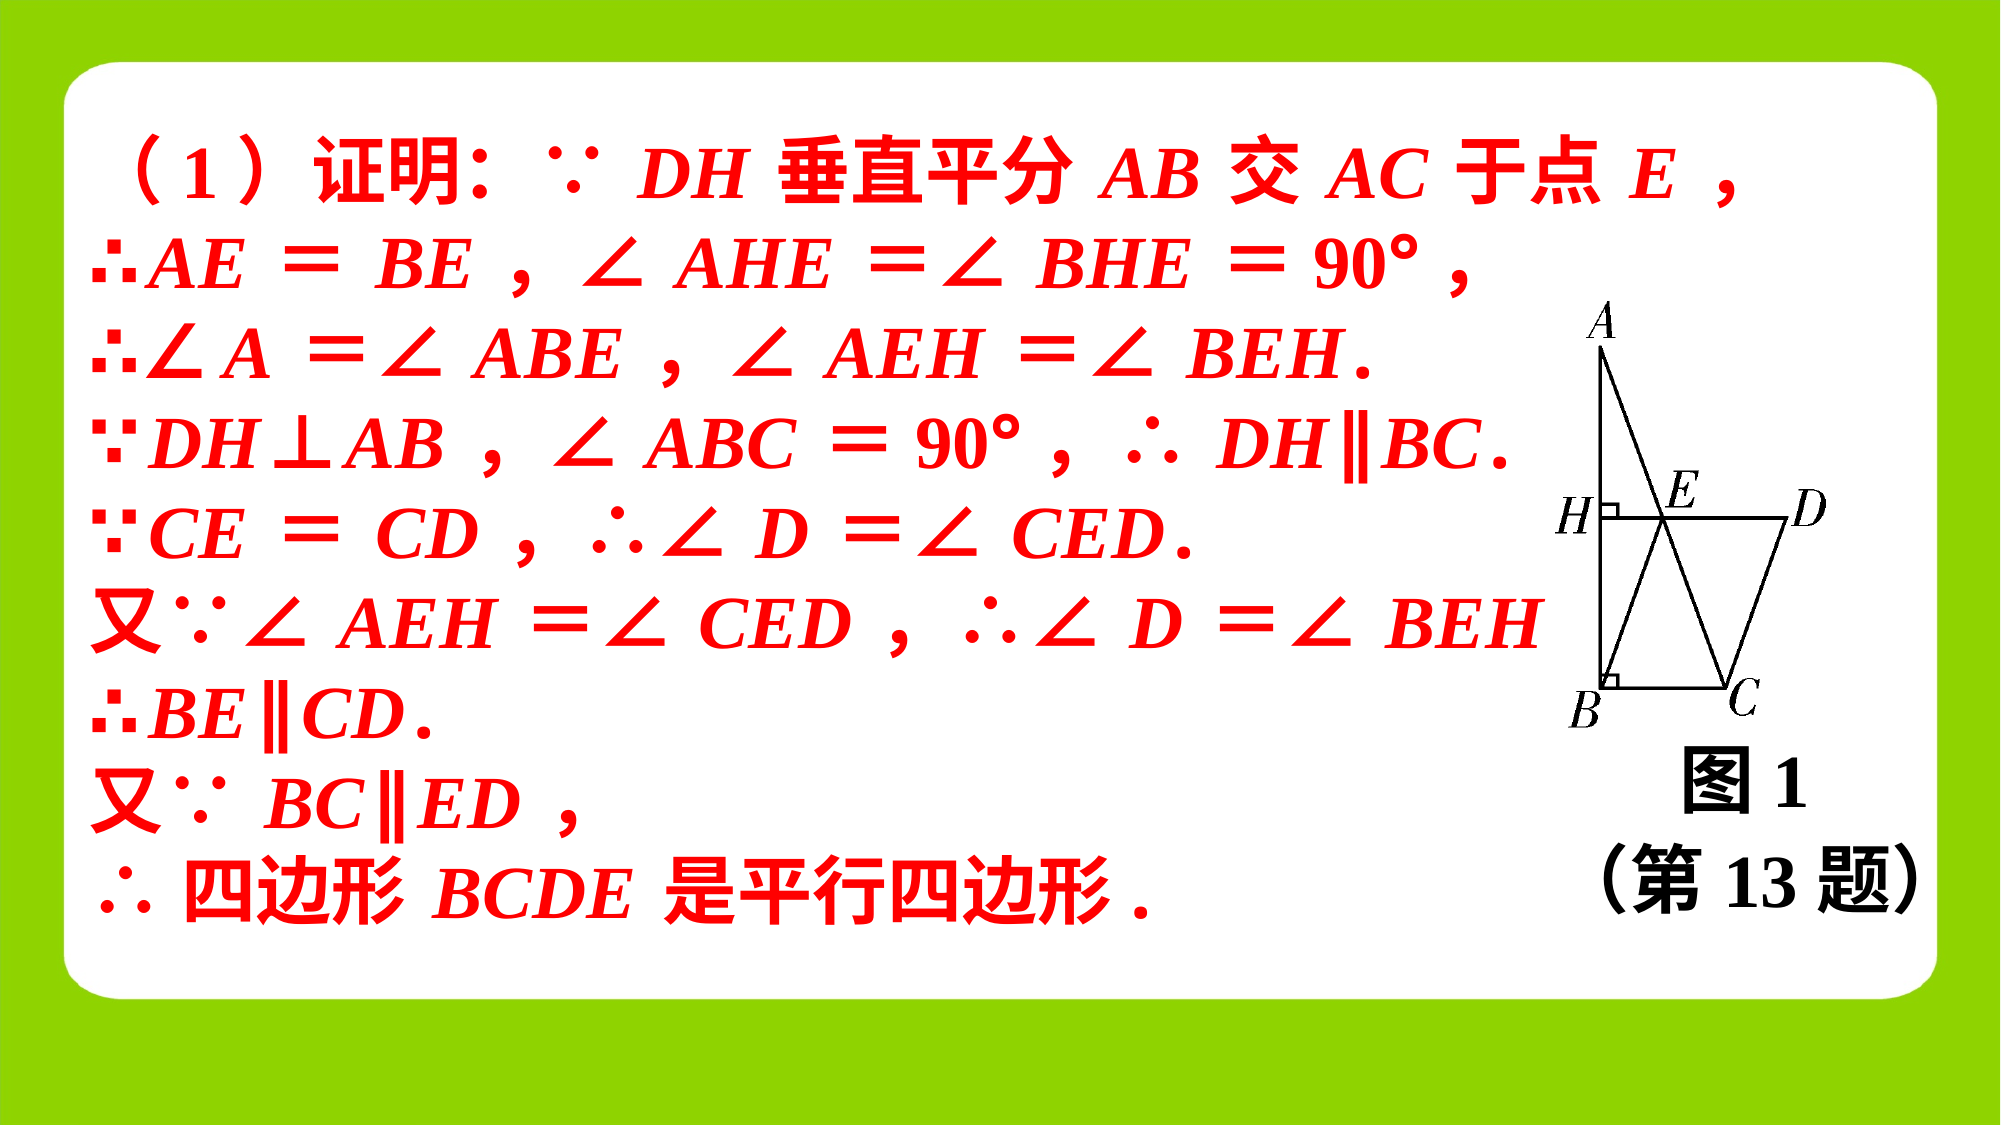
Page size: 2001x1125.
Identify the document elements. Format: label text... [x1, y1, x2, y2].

picture [0, 0, 2001, 1125]
text_box （第13题） [1555, 832, 1935, 923]
text_box （1）证明：∵DH垂直平分AB交AC于点E， ∴AE＝BE，∠AHE＝∠BHE＝90°， ∴∠A＝∠ABE，∠AEH＝∠BEH. ∵DH⊥AB，∠ABC＝90°，∴DH∥BC. ∵CE＝CD，∴∠D＝∠CED. 又∵∠AEH＝∠CED，∴∠D＝∠BEH， ∴BE∥CD. 又∵BC∥ED， ∴四边形BCDE是平行四边形. [88, 123, 1620, 942]
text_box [1555, 301, 1918, 824]
